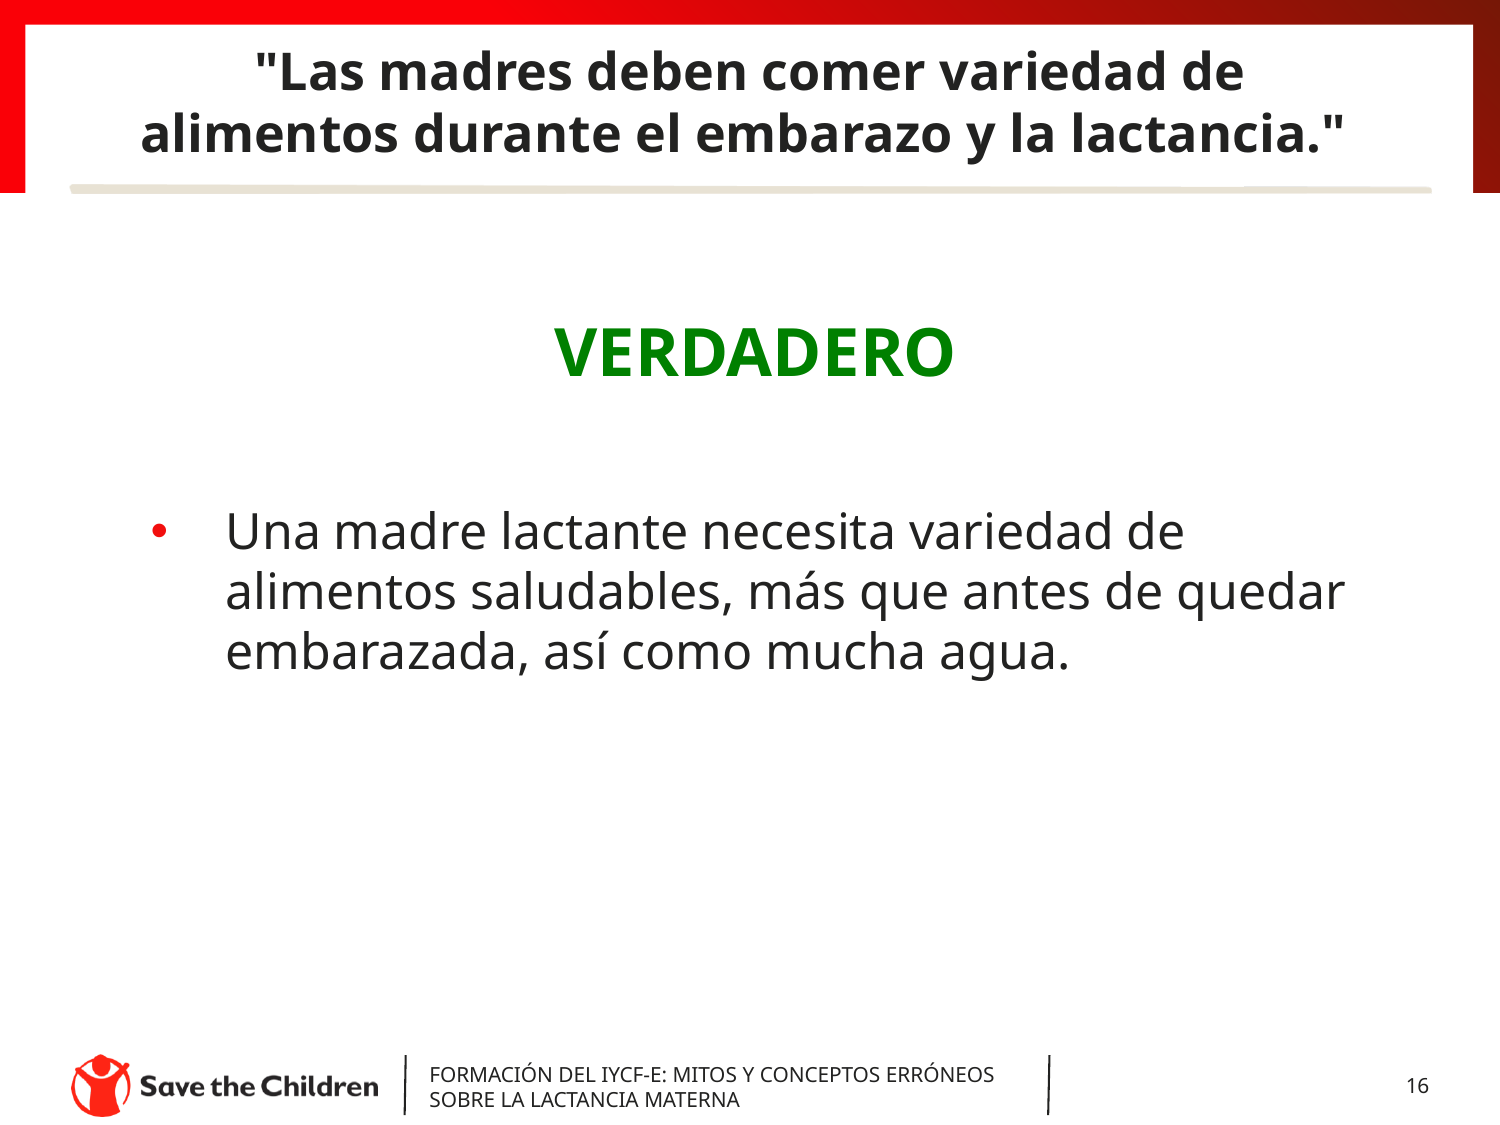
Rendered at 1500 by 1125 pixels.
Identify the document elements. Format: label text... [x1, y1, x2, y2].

picture [71, 1054, 378, 1117]
text_box "Las madres deben comer variedad de alimentos durante el embarazo y la lactancia." [123, 30, 1376, 171]
text_box VERDADERO Una madre lactante necesita variedad de alimentos saludables, más que antes de quedar embarazada, así como mucha agua. [135, 302, 1376, 688]
footer FORMACIÓN DEL IYCF-E: MITOS Y CONCEPTOS ERRÓNEOS SOBRE LA LACTANCIA MATERNA [414, 1056, 1042, 1117]
slide_number ‹#› [1317, 1056, 1445, 1117]
picture [69, 184, 1432, 194]
